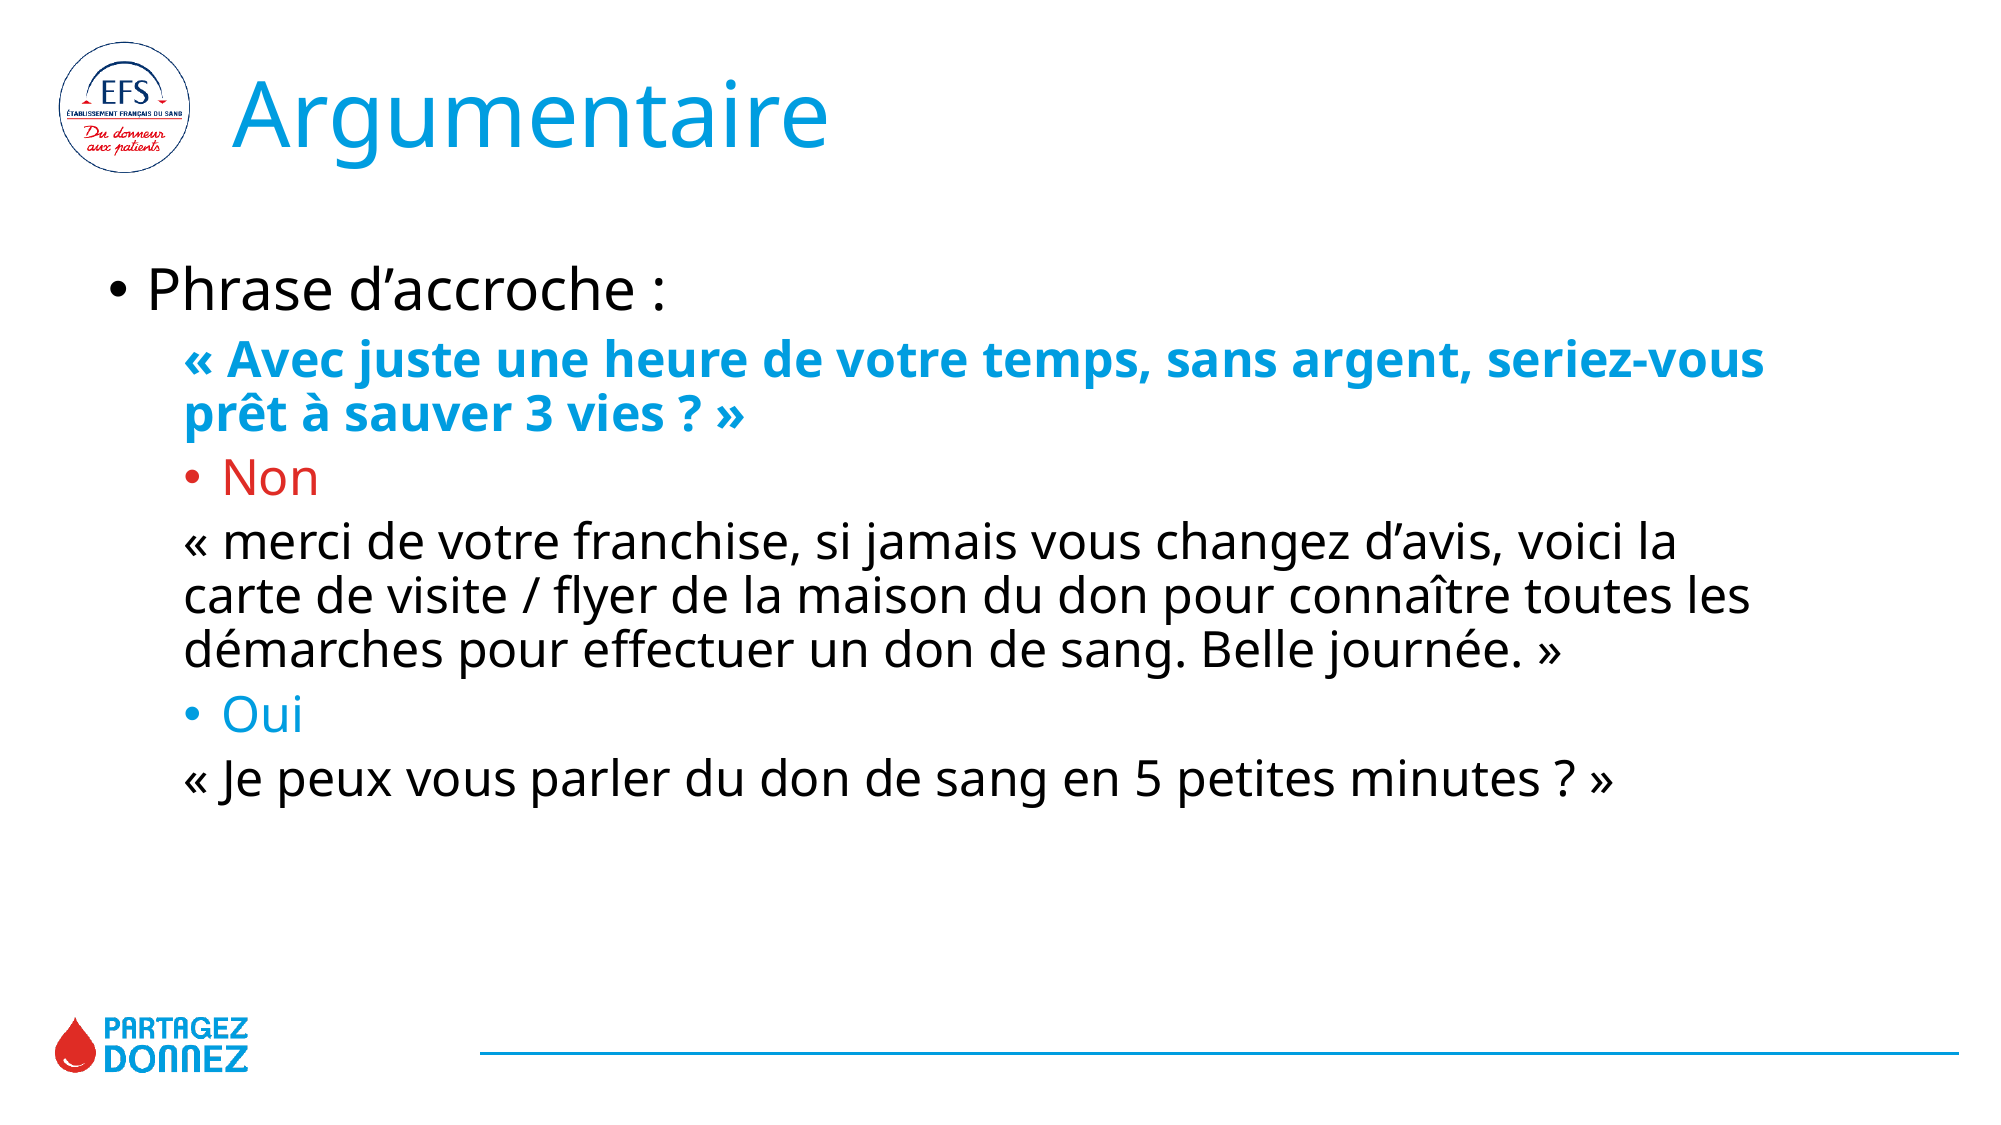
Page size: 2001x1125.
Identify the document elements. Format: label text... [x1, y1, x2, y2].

picture [43, 26, 205, 188]
title Argumentaire [217, 9, 1943, 227]
picture [53, 1016, 250, 1075]
list Phrase d’accroche : « Avec juste une heure de votre temps, sans argent, seriez-vous prêt à sauver 3 vies ? » Non « merci de votre franchise, si jamais vous changez d’avis, voici la carte de visite / flyer de la maison du don pour connaître toutes les démarches pour effectuer un don de sang. Belle journée. » Oui « Je peux vous parler du don de sang en 5 petites minutes ? » [93, 253, 1819, 967]
